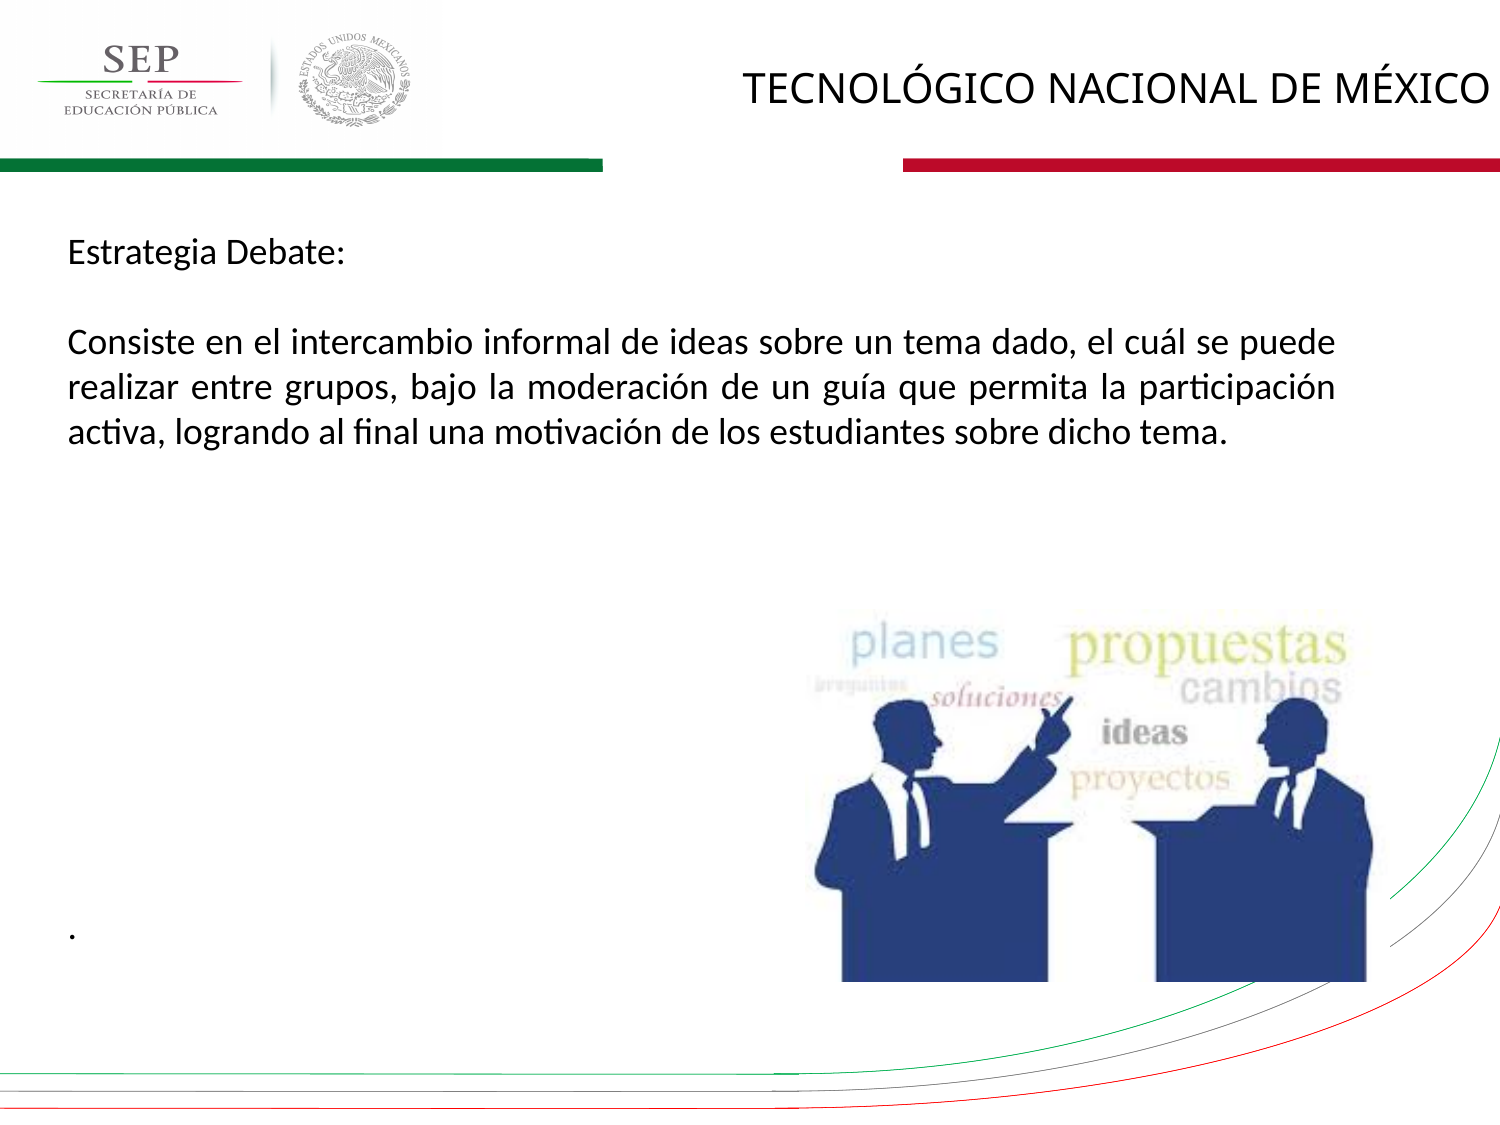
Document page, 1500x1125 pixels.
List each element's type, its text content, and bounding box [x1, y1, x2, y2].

text_box Estrategia Debate: Consiste en el intercambio informal de ideas sobre un tema dado, el cuál se puede realizar entre grupos, bajo la moderación de un guía que permita la participación activa, logrando al final una motivación de los estudiantes sobre dicho tema. . [53, 219, 1353, 955]
picture [0, 0, 443, 158]
picture [805, 609, 1391, 983]
